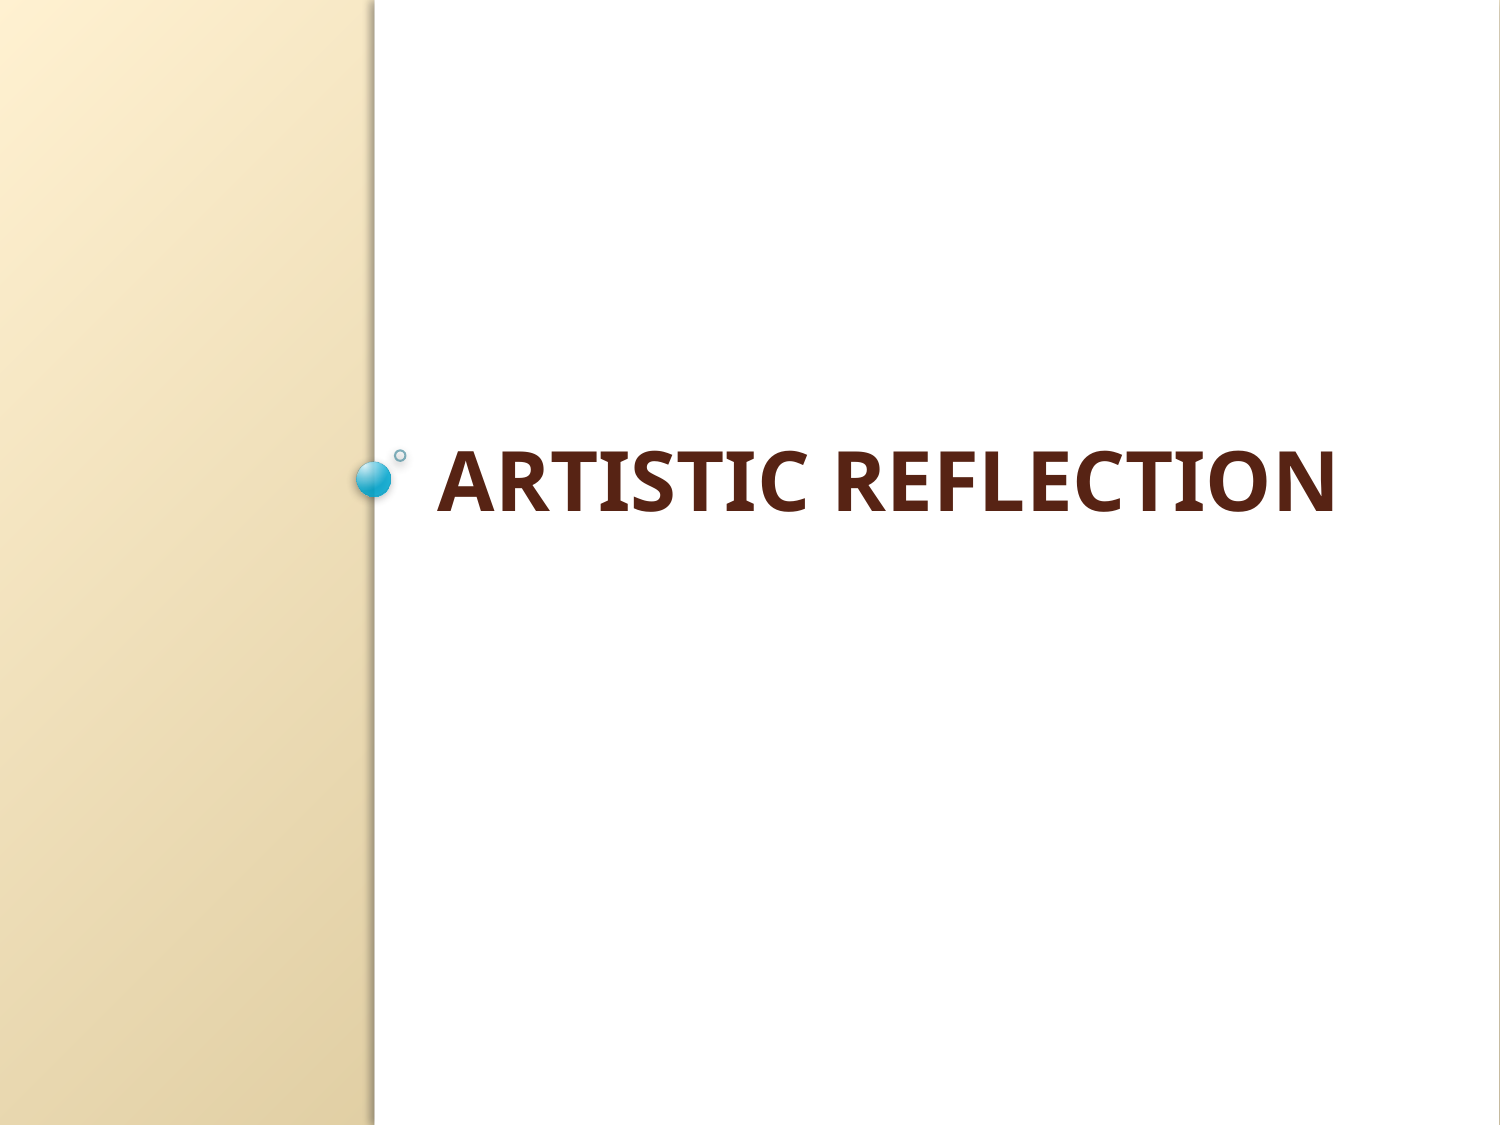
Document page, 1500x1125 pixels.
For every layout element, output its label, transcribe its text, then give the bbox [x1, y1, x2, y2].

title Artistic reflection [422, 426, 1473, 802]
